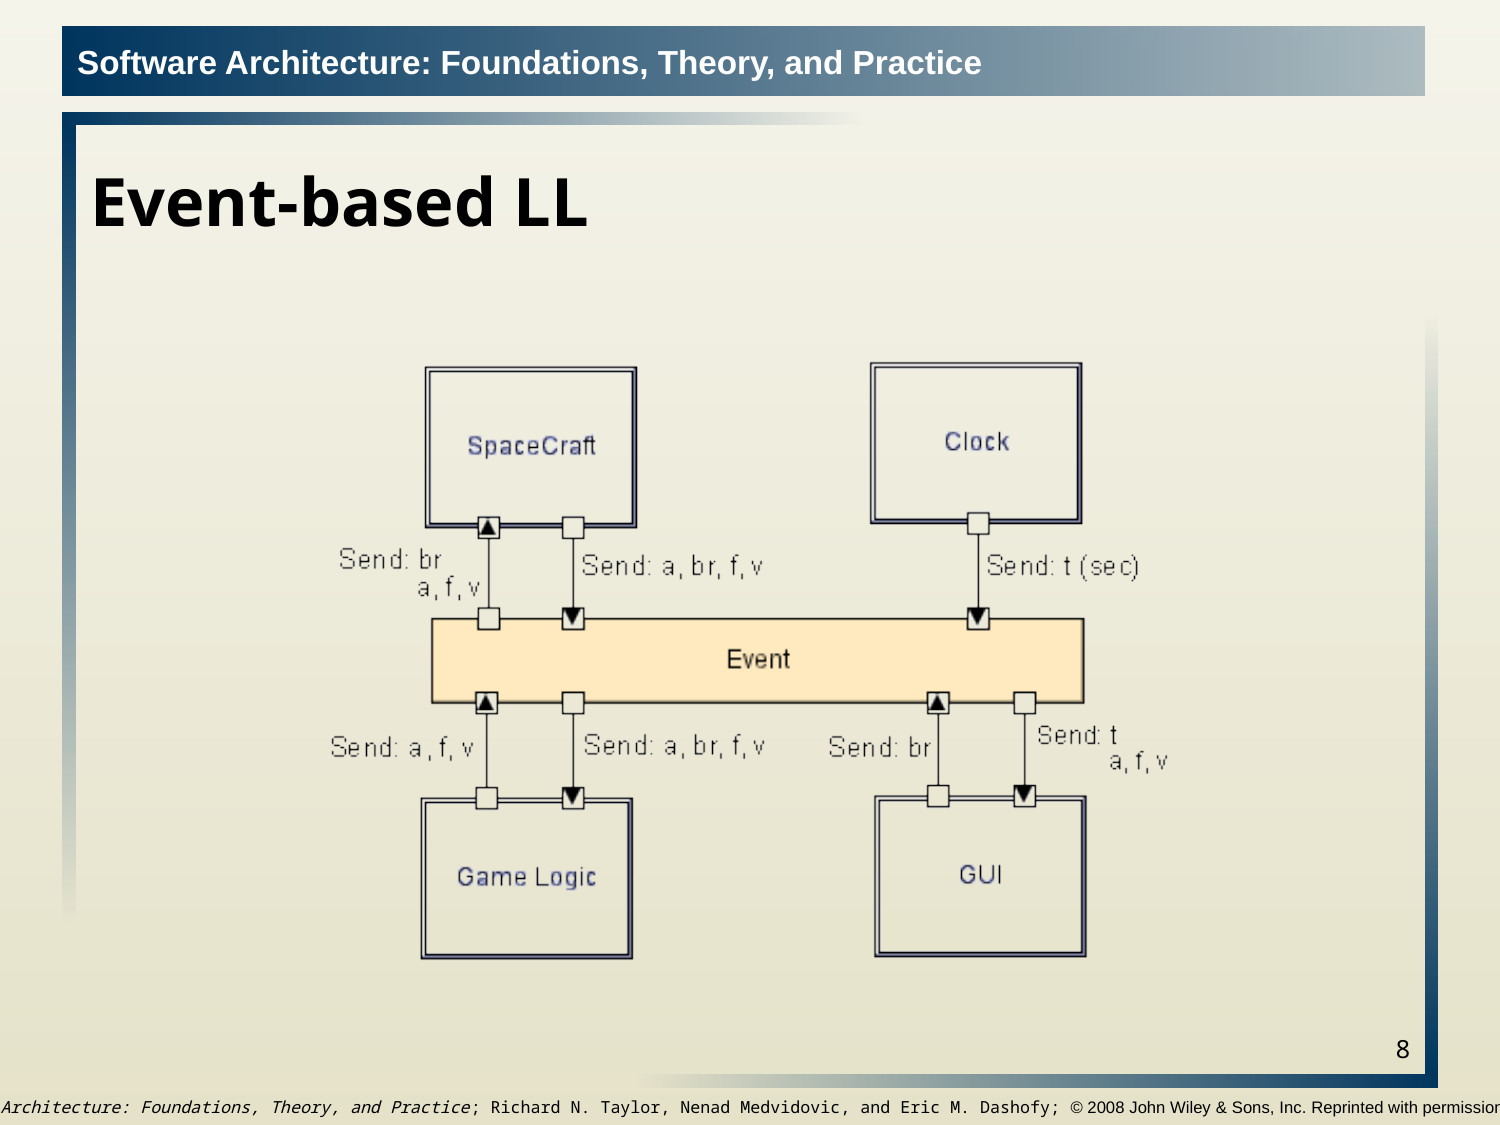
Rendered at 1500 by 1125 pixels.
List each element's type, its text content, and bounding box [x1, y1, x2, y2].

text_box Software Architecture: Foundations, Theory, and Practice; Richard N. Taylor, Nenad Medvidovic, and Eric M. Dashofy; © 2008 John Wiley & Sons, Inc. Reprinted with permission. [0, 1087, 1500, 1125]
slide_number 8 [1074, 999, 1426, 1076]
title Event-based LL [75, 125, 1425, 275]
picture [327, 354, 1173, 971]
